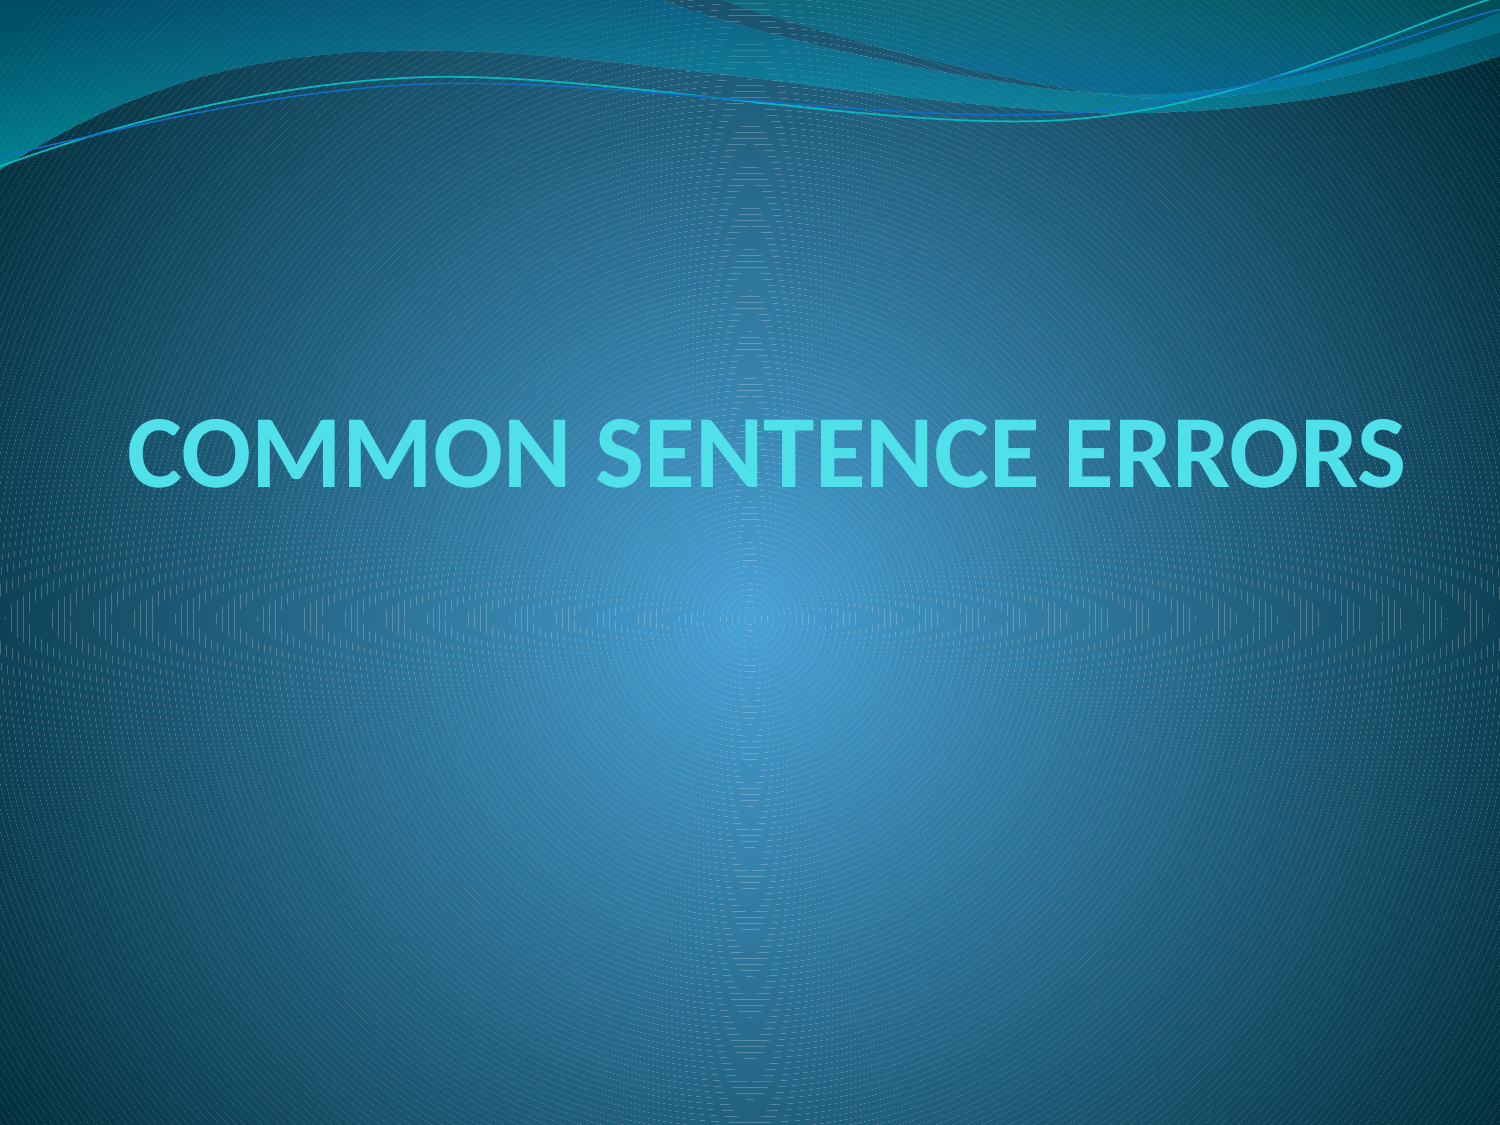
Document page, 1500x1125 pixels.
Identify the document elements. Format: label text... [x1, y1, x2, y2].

title COMMON SENTENCE ERRORS [112, 267, 1435, 509]
